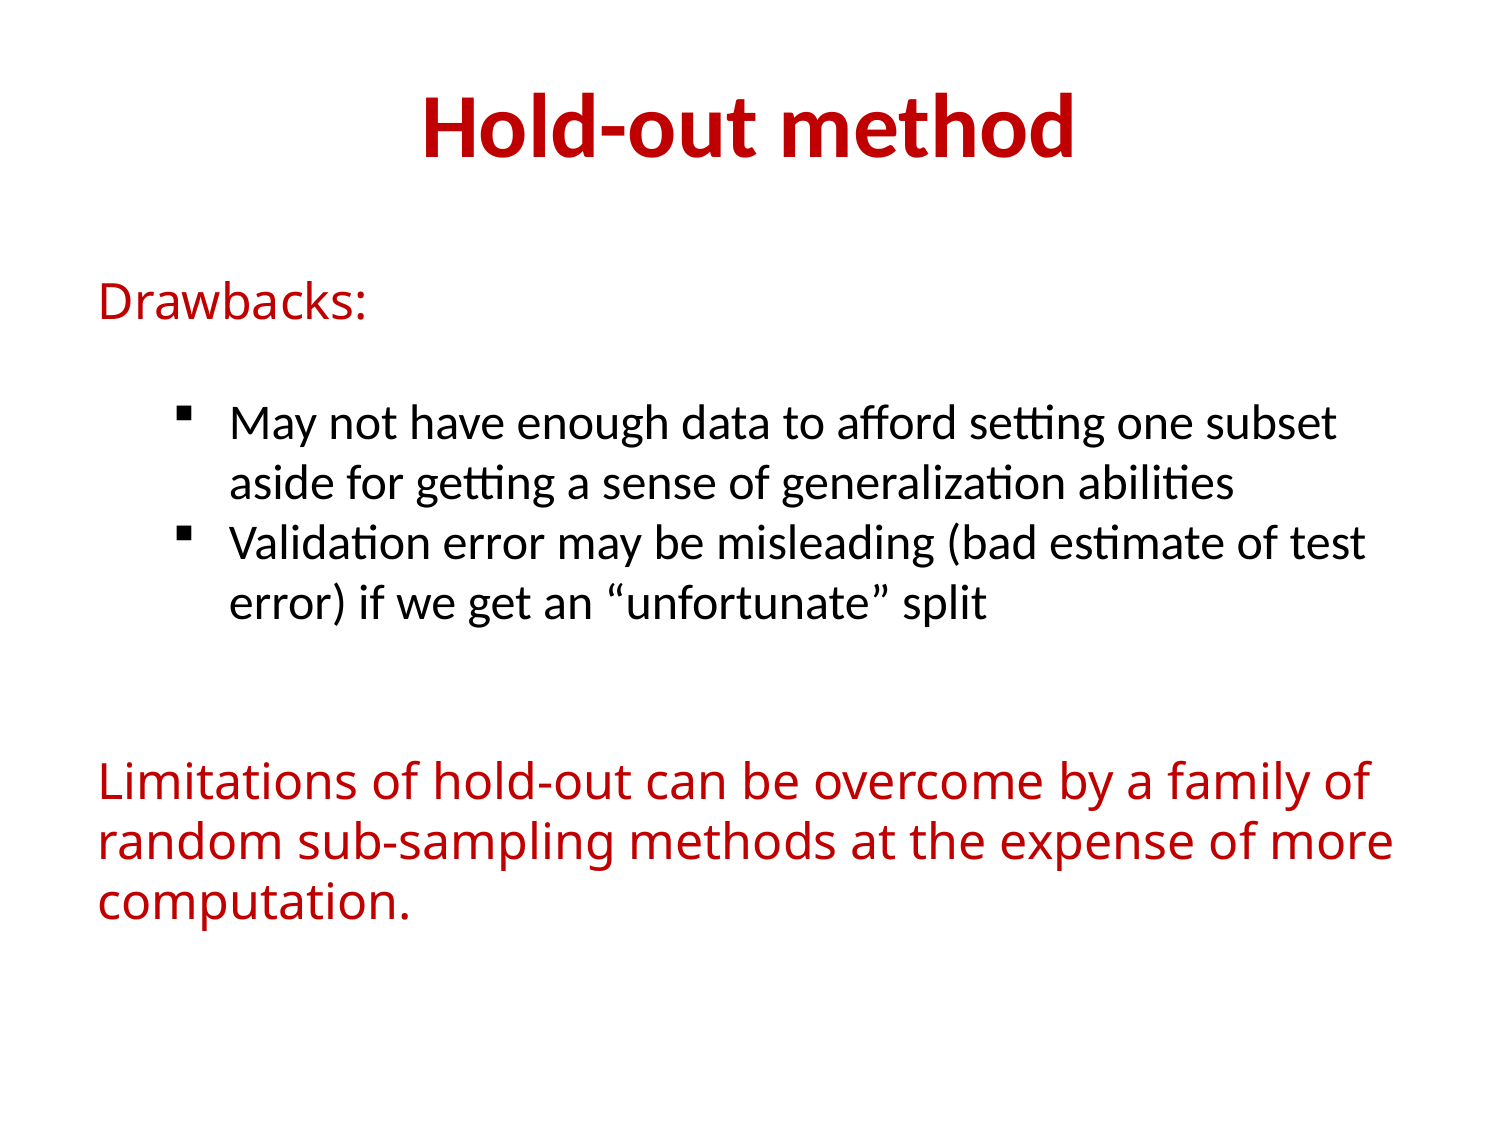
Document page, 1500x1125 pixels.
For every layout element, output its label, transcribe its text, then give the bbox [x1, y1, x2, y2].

text_box Drawbacks: May not have enough data to afford setting one subset aside for getting a sense of generalization abilities Validation error may be misleading (bad estimate of test error) if we get an “unfortunate” split Limitations of hold-out can be overcome by a family of random sub-sampling methods at the expense of more computation. [82, 262, 1450, 998]
title Hold-out method [50, 0, 1450, 242]
